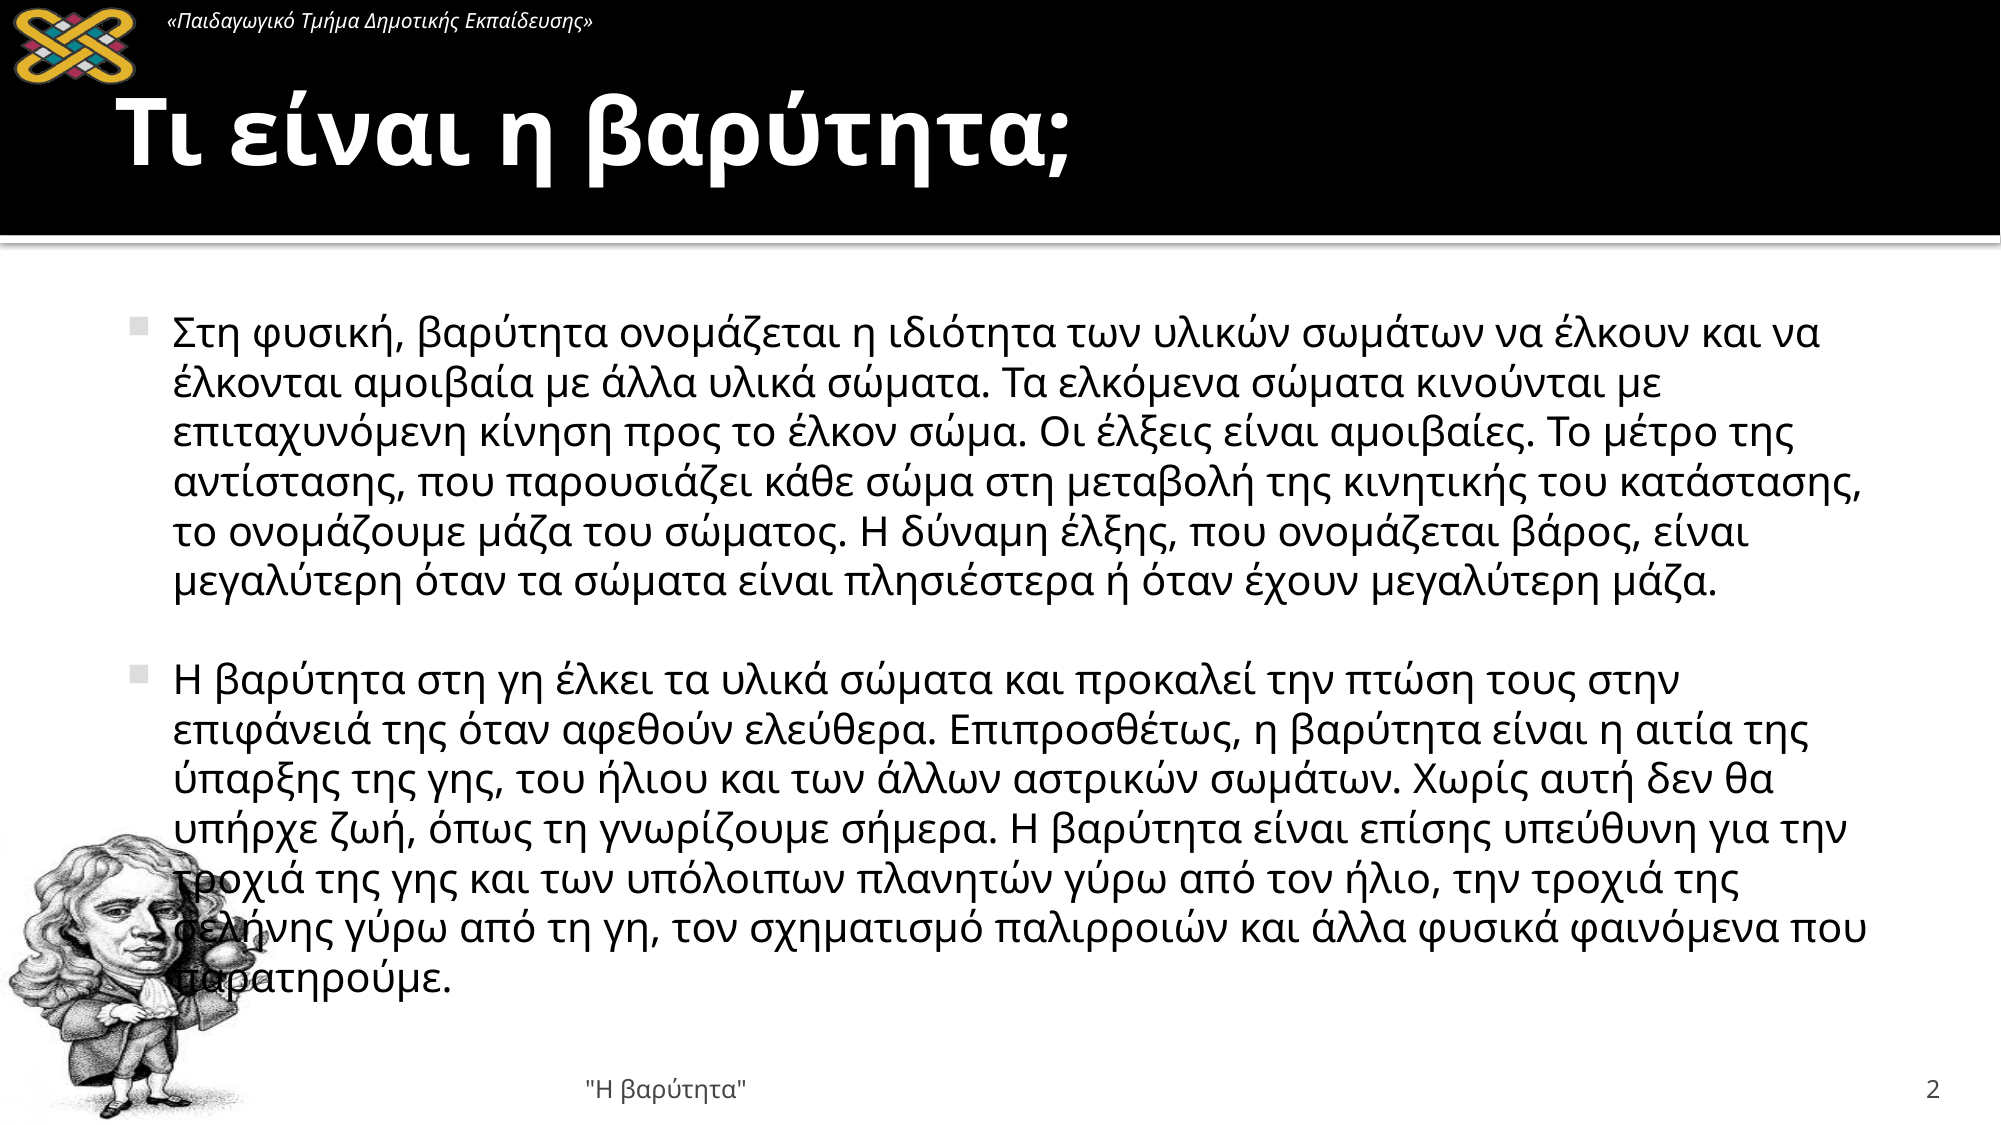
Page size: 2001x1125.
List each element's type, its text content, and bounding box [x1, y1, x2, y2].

title Τι είναι η βαρύτητα; [99, 25, 1900, 231]
slide_number 2 [1794, 1062, 1955, 1108]
list Στη φυσική, βαρύτητα ονομάζεται η ιδιότητα των υλικών σωμάτων να έλκουν και να έλκονται αμοιβαία με άλλα υλικά σώματα. Τα ελκόμενα σώματα κινούνται με επιταχυνόμενη κίνηση προς το έλκον σώμα. Οι έλξεις είναι αμοιβαίες. Το μέτρο της αντίστασης, που παρουσιάζει κάθε σώμα στη μεταβολή της κινητικής του κατάστασης, το ονομάζουμε μάζα του σώματος. Η δύναμη έλξης, που ονομάζεται βάρος, είναι μεγαλύτερη όταν τα σώματα είναι πλησιέστερα ή όταν έχουν μεγαλύτερη μάζα. Η βαρύτητα στη γη έλκει τα υλικά σώματα και προκαλεί την πτώση τους στην επιφάνειά της όταν αφεθούν ελεύθερα. Επιπροσθέτως, η βαρύτητα είναι η αιτία της ύπαρξης της γης, του ήλιου και των άλλων αστρικών σωμάτων. Χωρίς αυτή δεν θα υπήρχε ζωή, όπως τη γνωρίζουμε σήμερα. Η βαρύτητα είναι επίσης υπεύθυνη για την τροχιά της γης και των υπόλοιπων πλανητών γύρω από τον ήλιο, την τροχιά της σελήνης γύρω από τη γη, τον σχηματισμό παλιρροιών και άλλα φυσικά φαινόμενα που παρατηρούμε. [99, 291, 1900, 1050]
picture [0, 827, 277, 1125]
picture [0, 0, 148, 92]
footer "Η βαρύτητα" [577, 1062, 1783, 1108]
